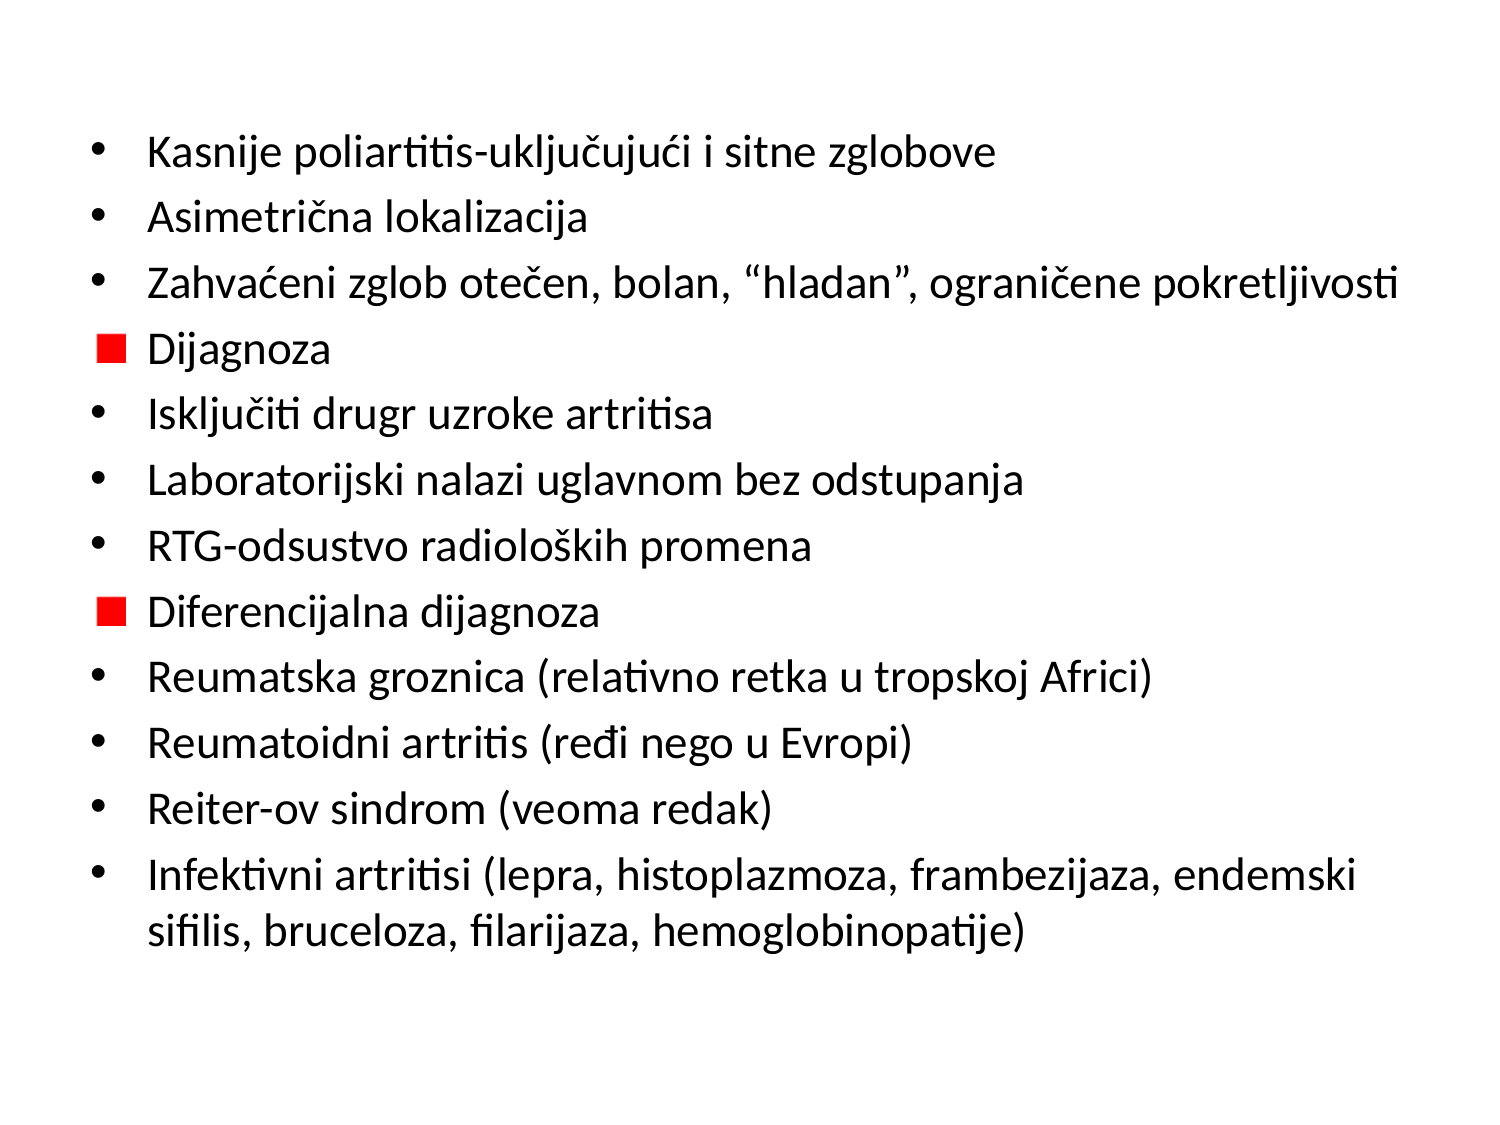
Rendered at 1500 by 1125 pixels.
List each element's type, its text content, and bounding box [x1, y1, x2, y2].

list Kasnije poliartitis-uključujući i sitne zglobove Asimetrična lokalizacija Zahvaćeni zglob otečen, bolan, “hladan”, ograničene pokretljivosti Dijagnoza Isključiti drugr uzroke artritisa Laboratorijski nalazi uglavnom bez odstupanja RTG-odsustvo radioloških promena Diferencijalna dijagnoza Reumatska groznica (relativno retka u tropskoj Africi) Reumatoidni artritis (ređi nego u Evropi) Reiter-ov sindrom (veoma redak) Infektivni artritisi (lepra, histoplazmoza, frambezijaza, endemski sifilis, bruceloza, filarijaza, hemoglobinopatije) [75, 112, 1425, 1005]
picture [90, 327, 126, 363]
picture [90, 590, 126, 626]
